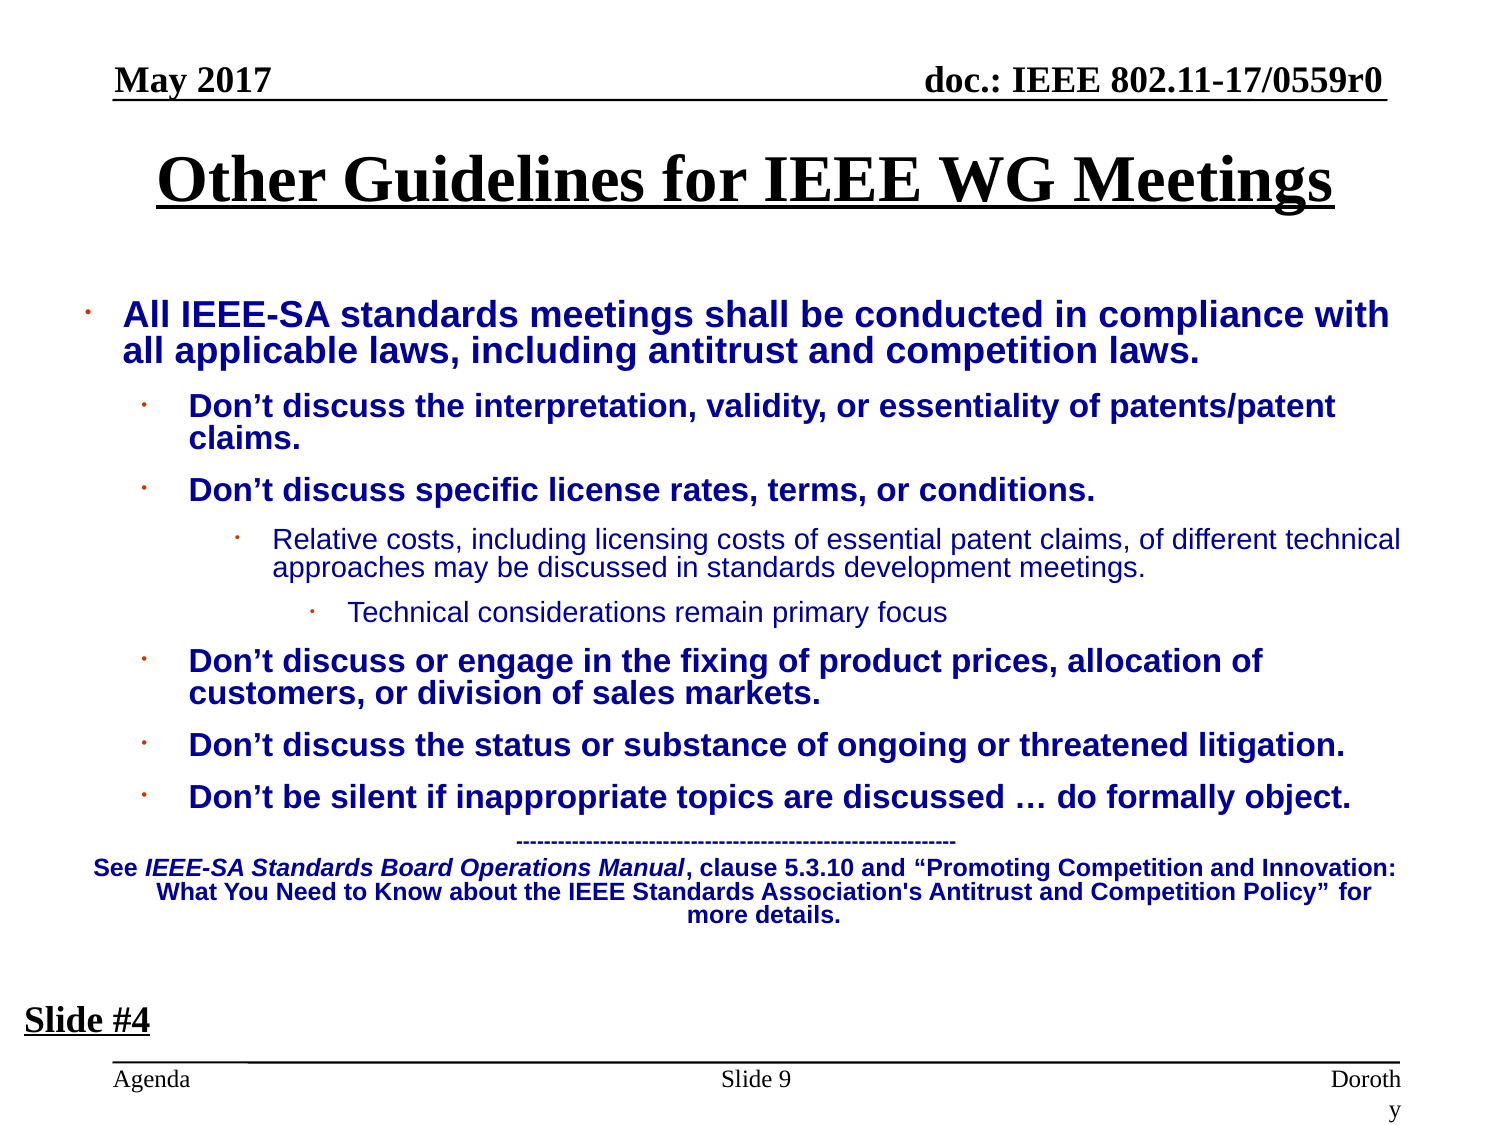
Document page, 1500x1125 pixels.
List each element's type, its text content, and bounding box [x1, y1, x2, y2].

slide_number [114, 54, 425, 100]
text_box [87, 37, 1438, 163]
text_box All IEEE-SA standards meetings shall be conducted in compliance with all applicable laws, including antitrust and competition laws. Don’t discuss the interpretation, validity, or essentiality of patents/patent claims. Don’t discuss specific license rates, terms, or conditions. Relative costs, including licensing costs of essential patent claims, of different technical approaches may be discussed in standards development meetings. Technical considerations remain primary focus Don’t discuss or engage in the fixing of product prices, allocation of customers, or division of sales markets. Don’t discuss the status or substance of ongoing or threatened litigation. Don’t be silent if inappropriate topics are discussed … do formally object. --------------------------------------------------------------- See IEEE-SA Standards Board Operations Manual, clause 5.3.10 and “Promoting Competition and Innovation: What You Need to Know about the IEEE Standards Association's Antitrust and Competition Policy” for more details. [70, 266, 1421, 1117]
slide_number Slide 9 [712, 1062, 800, 1093]
title Other Guidelines for IEEE WG Meetings [51, 124, 1440, 225]
text_box Slide #4 [9, 987, 166, 1048]
footer Dorothy Stanley, HP Enterprise [1325, 1062, 1402, 1093]
